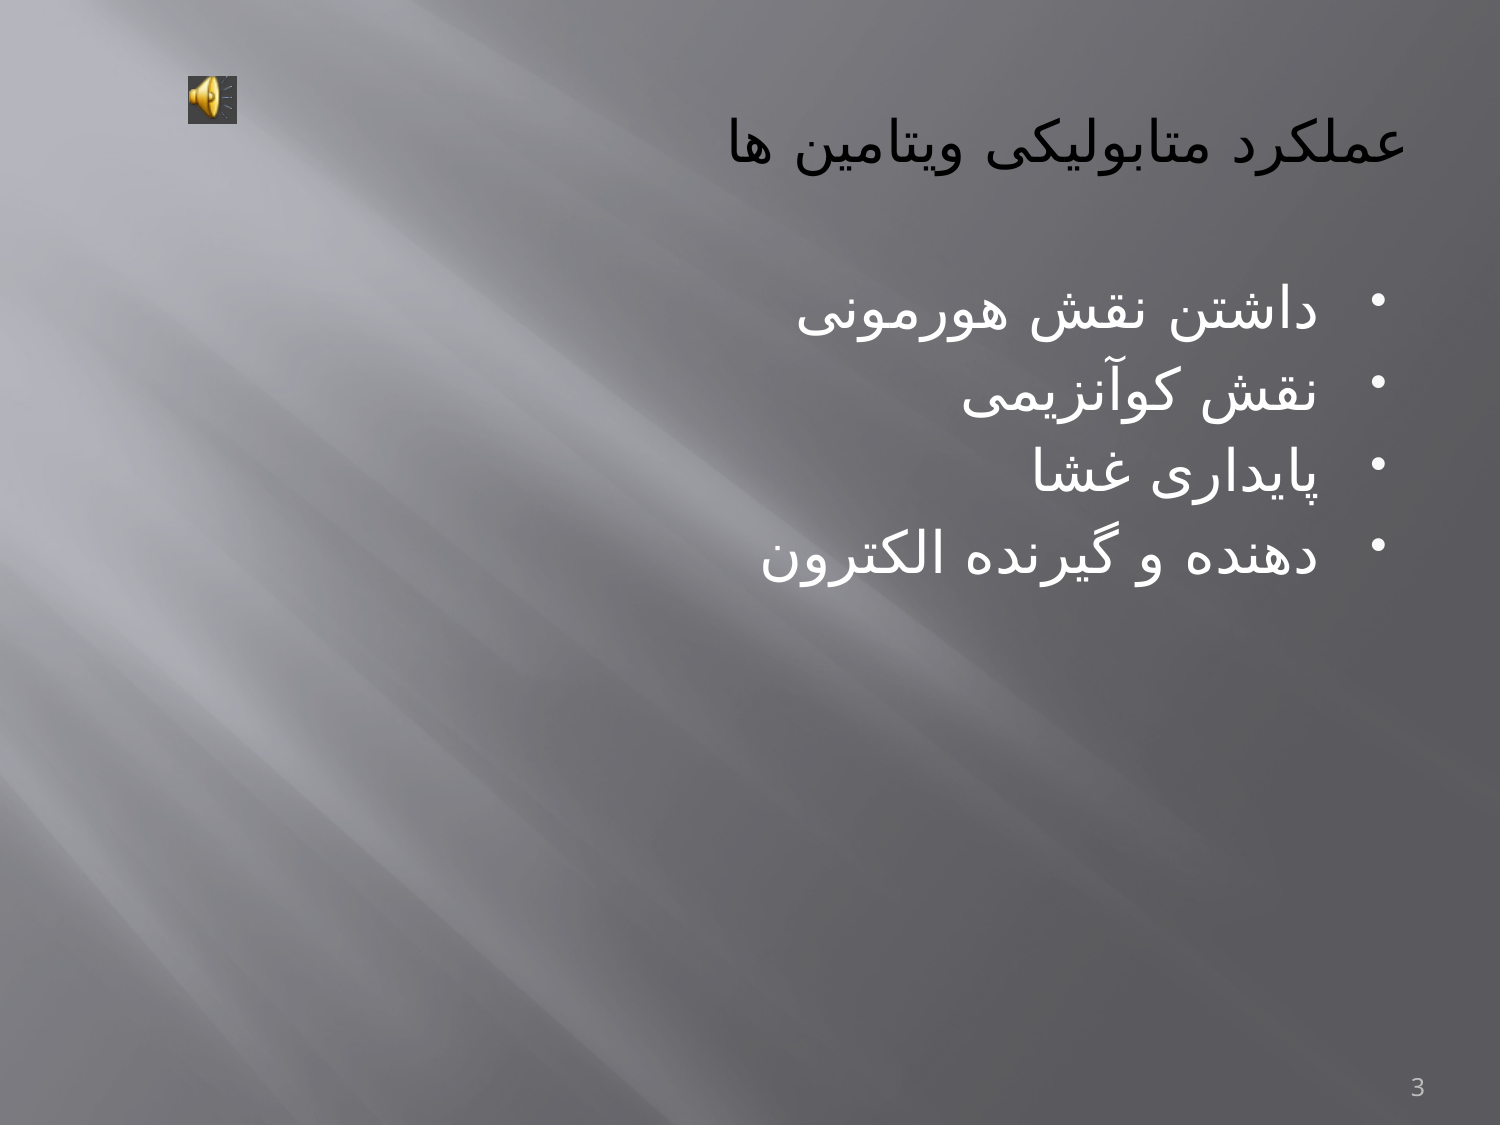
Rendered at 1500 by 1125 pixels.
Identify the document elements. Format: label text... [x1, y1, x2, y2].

title عملکرد متابولیکی ویتامین ها [75, 45, 1425, 233]
list داشتن نقش هورمونی نقش کوآنزیمی پایداری غشا دهنده و گیرنده الکترون [75, 262, 1425, 1035]
picture [187, 74, 238, 126]
slide_number 3 [1299, 1052, 1425, 1113]
